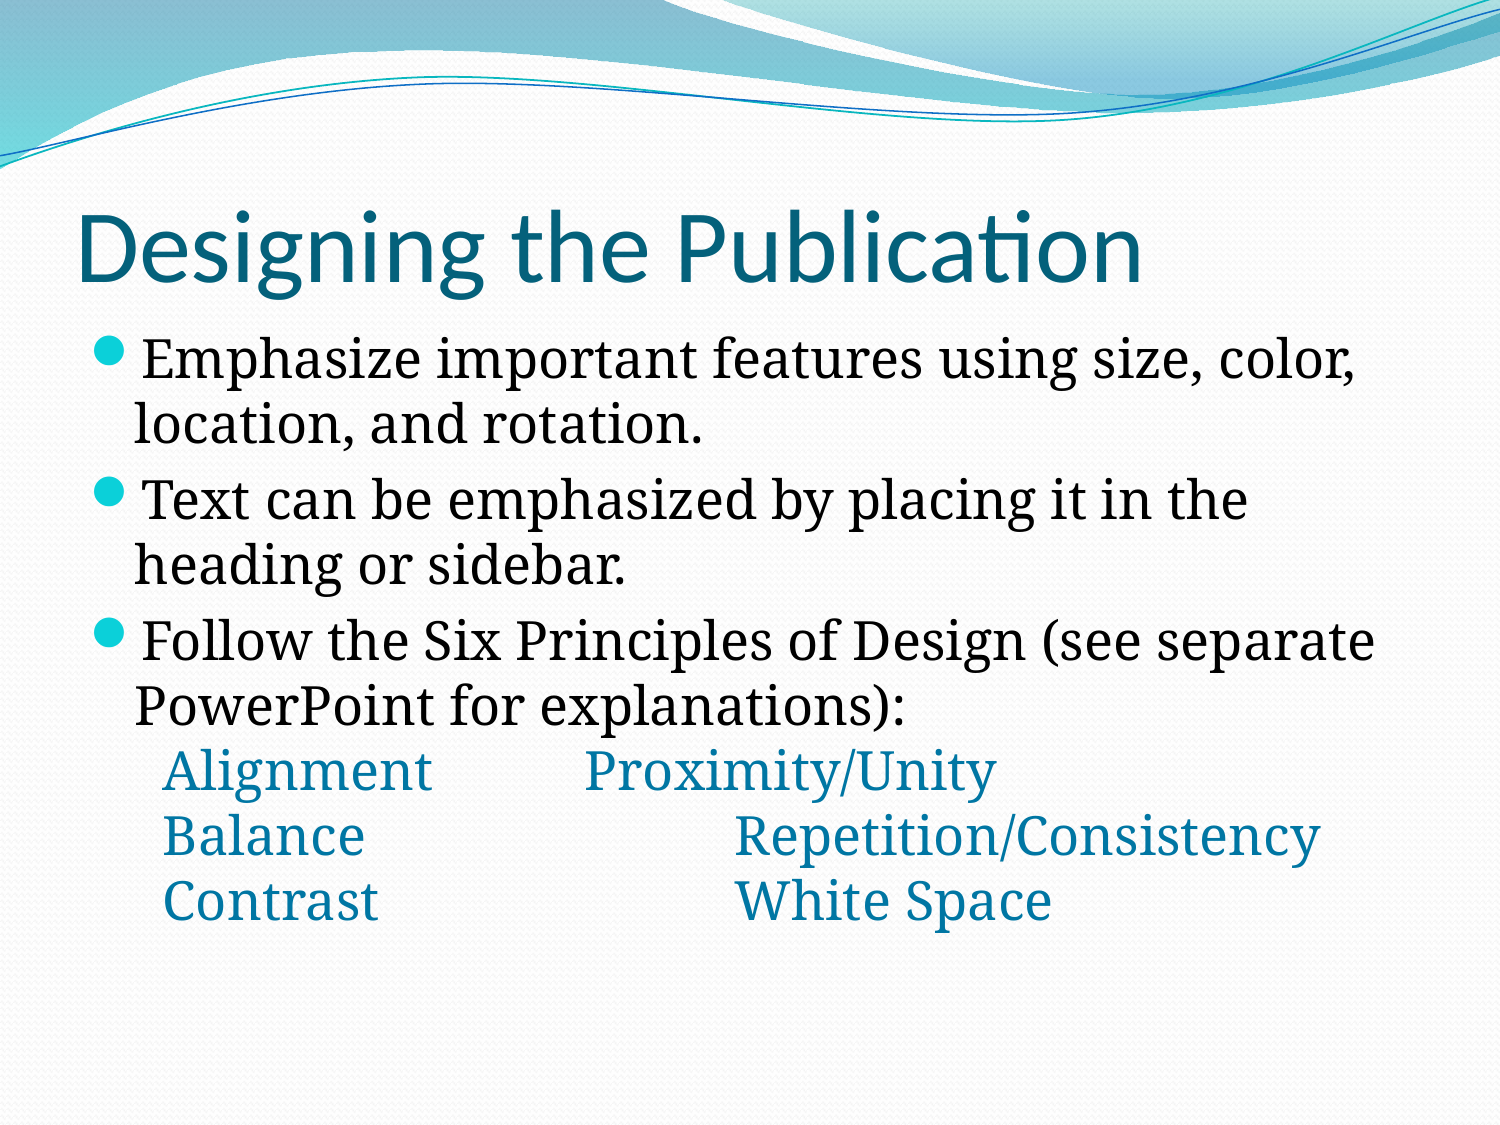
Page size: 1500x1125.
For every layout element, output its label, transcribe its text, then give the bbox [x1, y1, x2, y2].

list Emphasize important features using size, color, location, and rotation. Text can be emphasized by placing it in the heading or sidebar. Follow the Six Principles of Design (see separate PowerPoint for explanations): Alignment Proximity/Unity Balance Repetition/Consistency Contrast White Space [75, 317, 1425, 1038]
title Designing the Publication [75, 115, 1425, 303]
